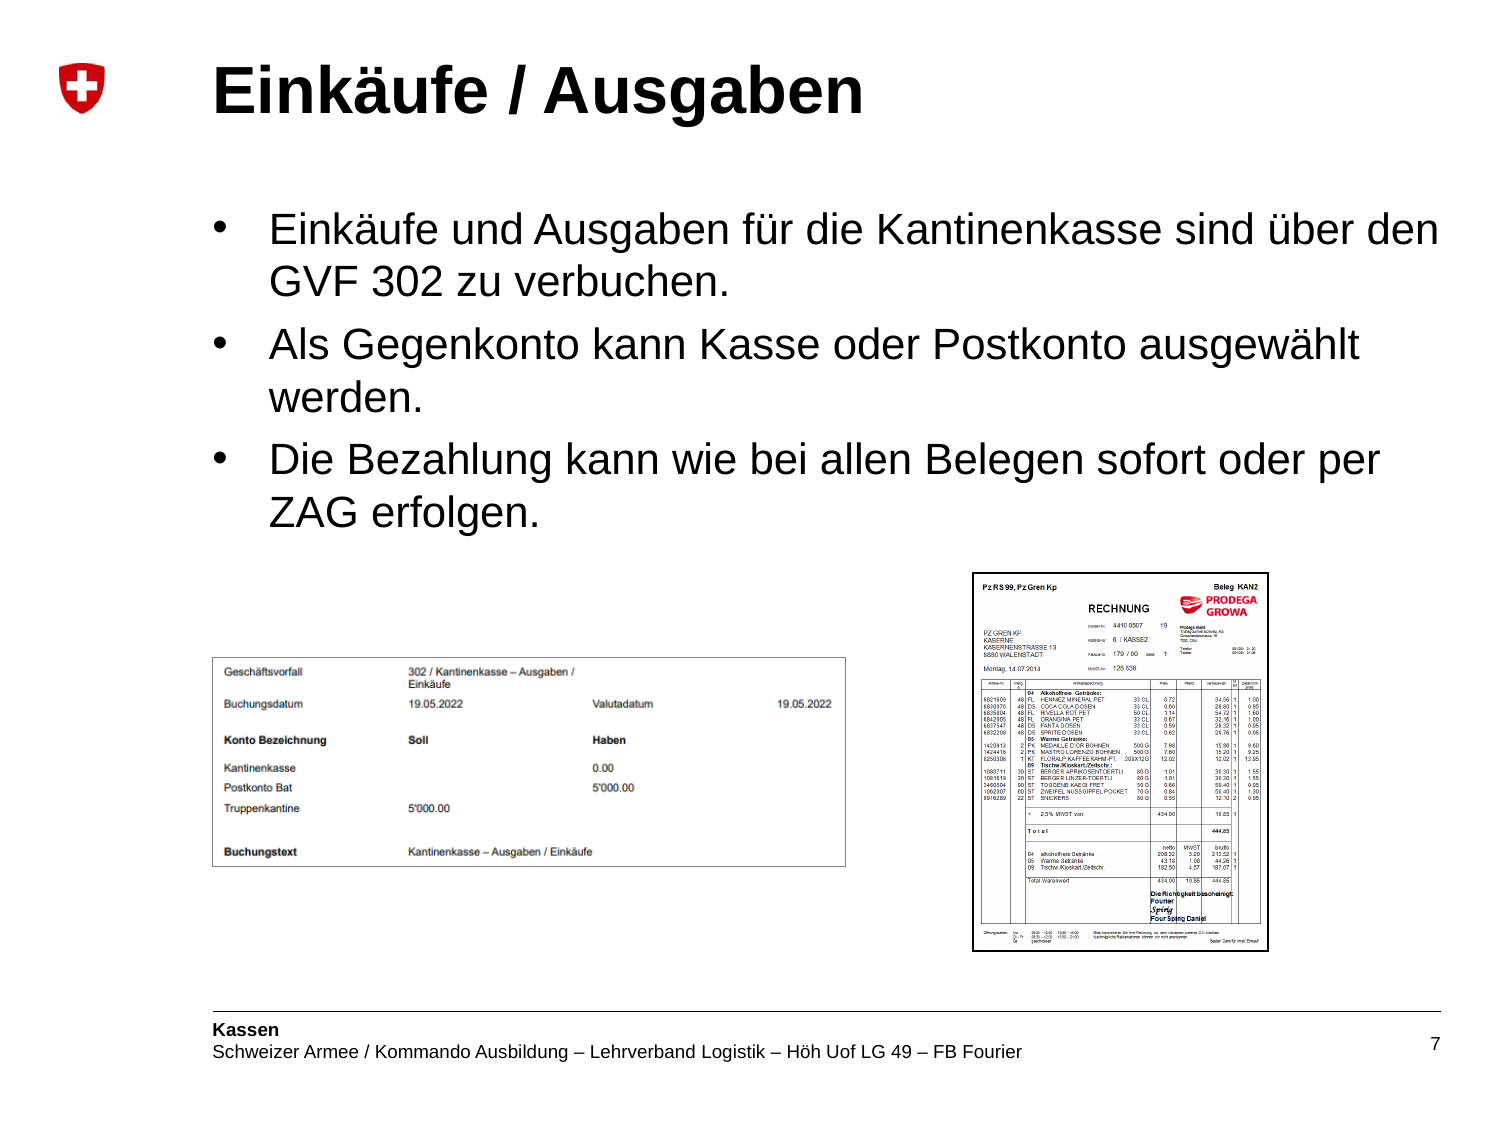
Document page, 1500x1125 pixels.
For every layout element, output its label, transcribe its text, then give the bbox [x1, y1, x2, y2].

list Einkäufe und Ausgaben für die Kantinenkasse sind über den GVF 302 zu verbuchen. Als Gegenkonto kann Kasse oder Postkonto ausgewählt werden. Die Bezahlung kann wie bei allen Belegen sofort oder per ZAG erfolgen. [212, 200, 1441, 1004]
picture [211, 657, 846, 867]
picture [974, 574, 1267, 951]
picture [59, 63, 105, 114]
title Einkäufe / Ausgaben [212, 46, 1442, 192]
